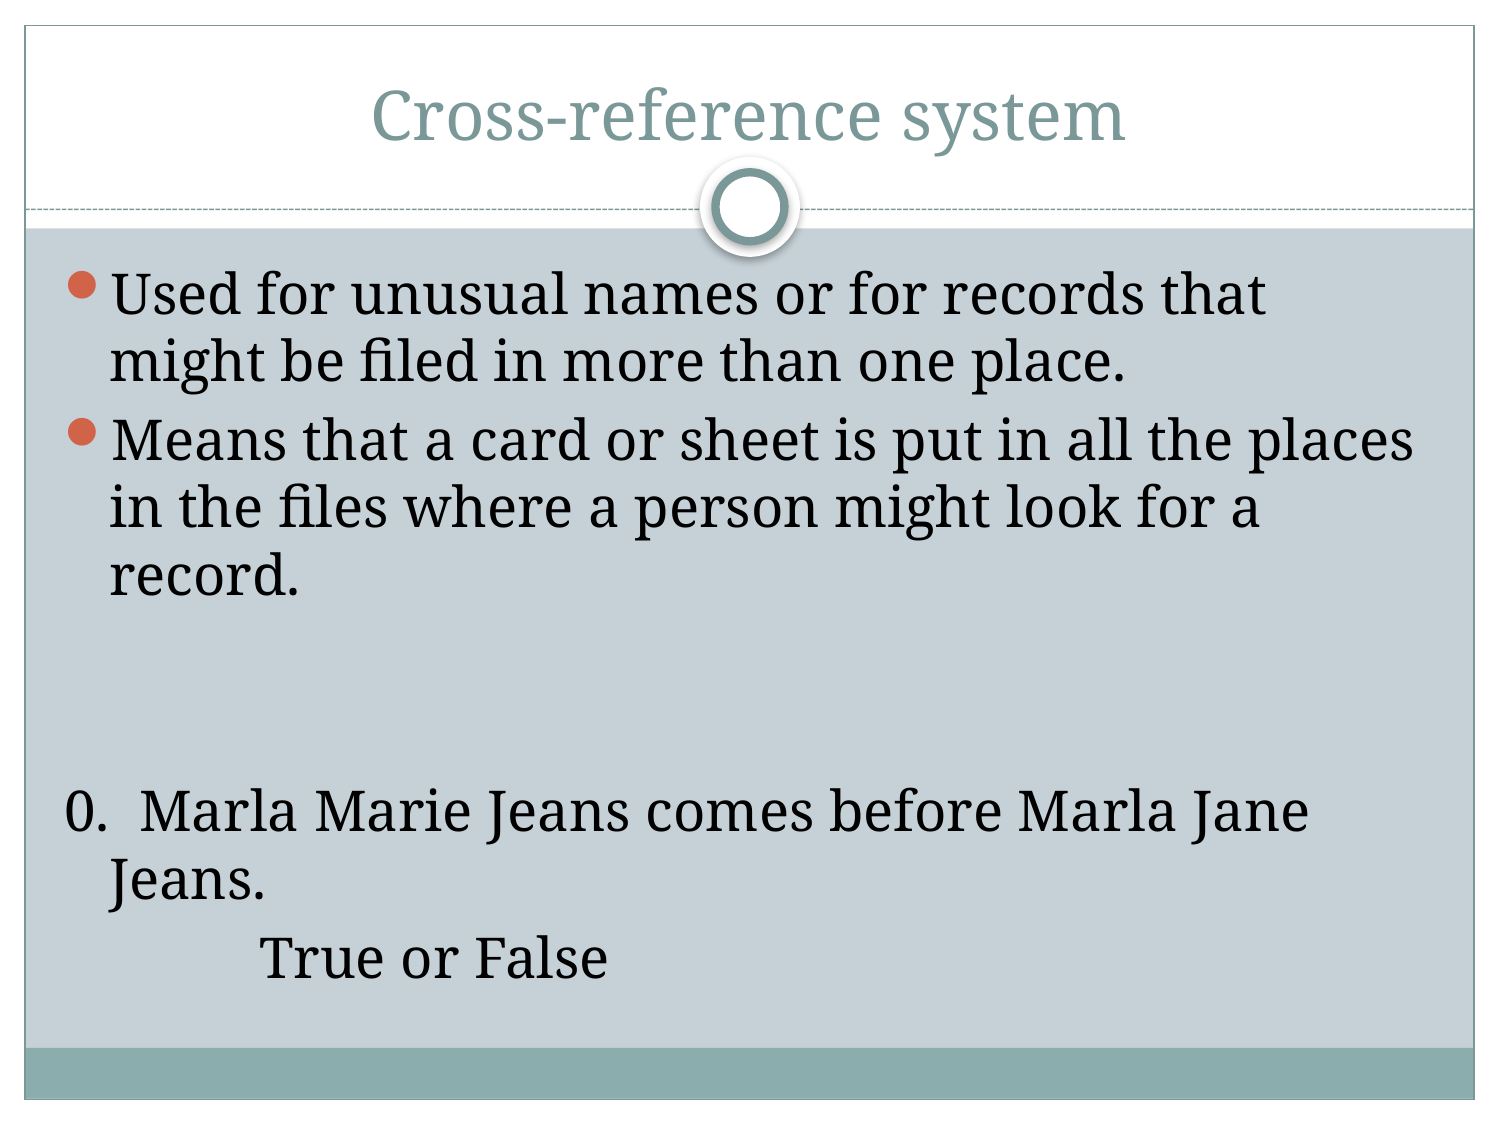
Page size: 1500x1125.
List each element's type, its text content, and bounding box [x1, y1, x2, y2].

title Cross-reference system [49, 37, 1450, 162]
list Used for unusual names or for records that might be filed in more than one place. Means that a card or sheet is put in all the places in the files where a person might look for a record. 0. Marla Marie Jeans comes before Marla Jane Jeans. True or False [49, 250, 1445, 1001]
